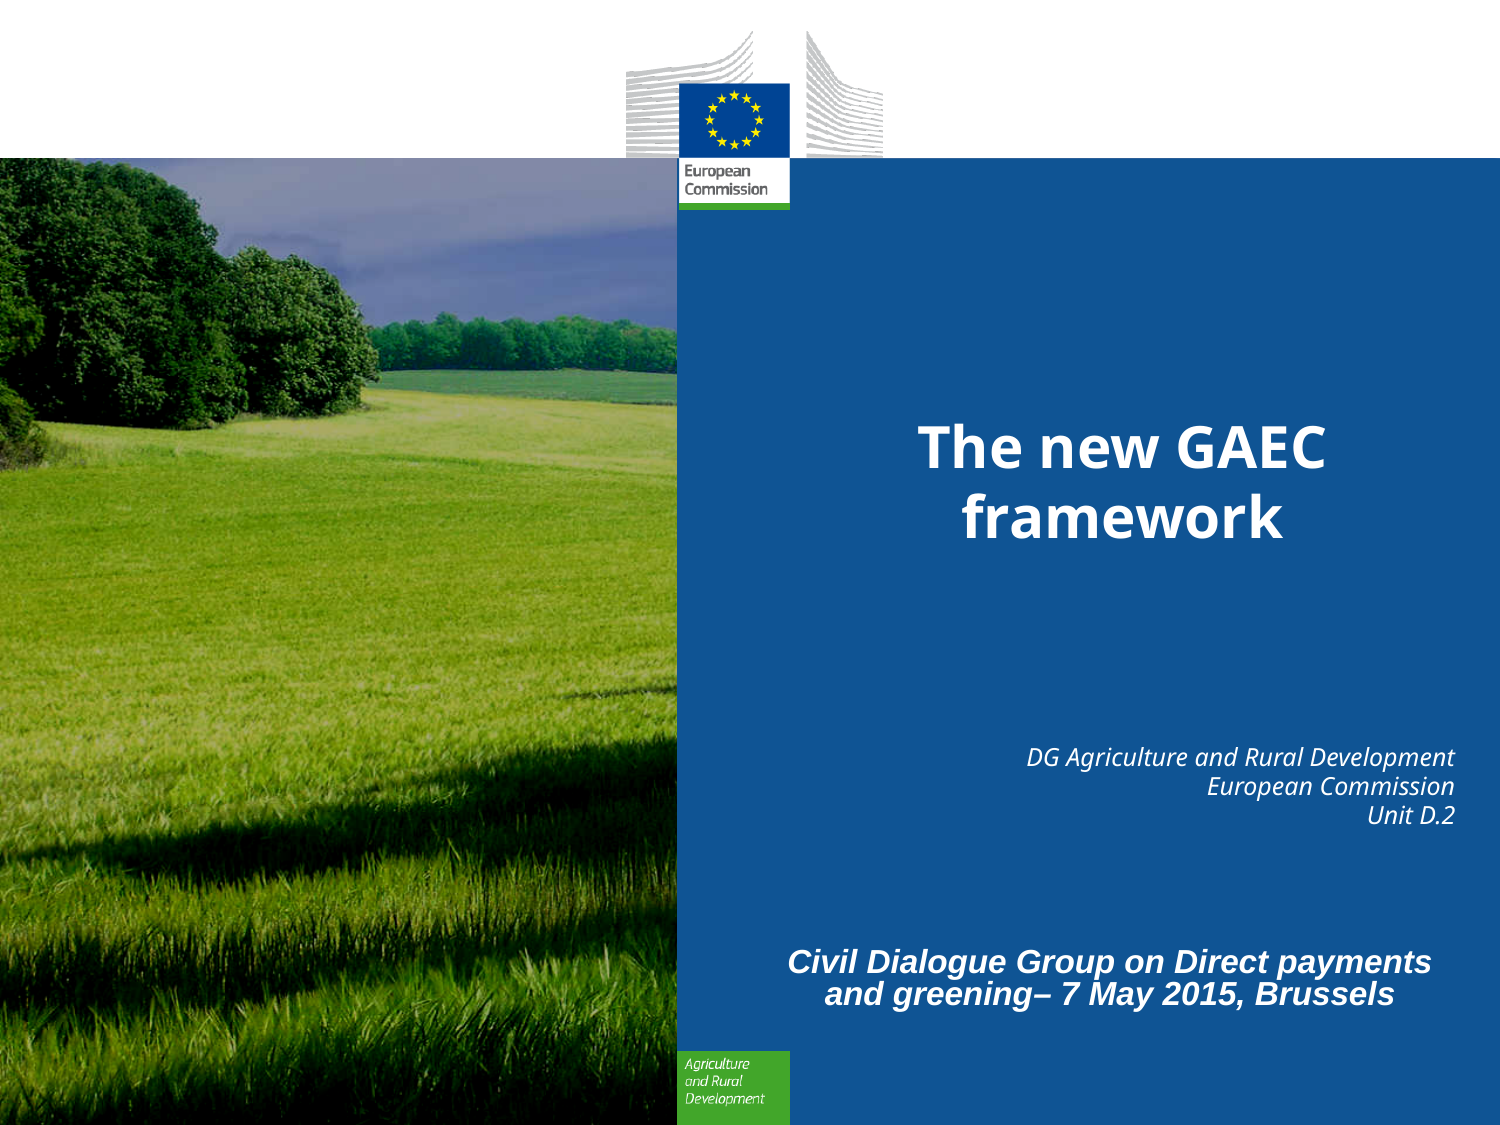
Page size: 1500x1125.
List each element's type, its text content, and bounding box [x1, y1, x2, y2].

title The new GAEC framework [773, 278, 1471, 681]
subtitle DG Agriculture and Rural Development European Commission Unit D.2 [690, 739, 1471, 929]
text_box Civil Dialogue Group on Direct payments and greening– 7 May 2015, Brussels [761, 940, 1459, 1019]
picture [0, 31, 883, 1125]
